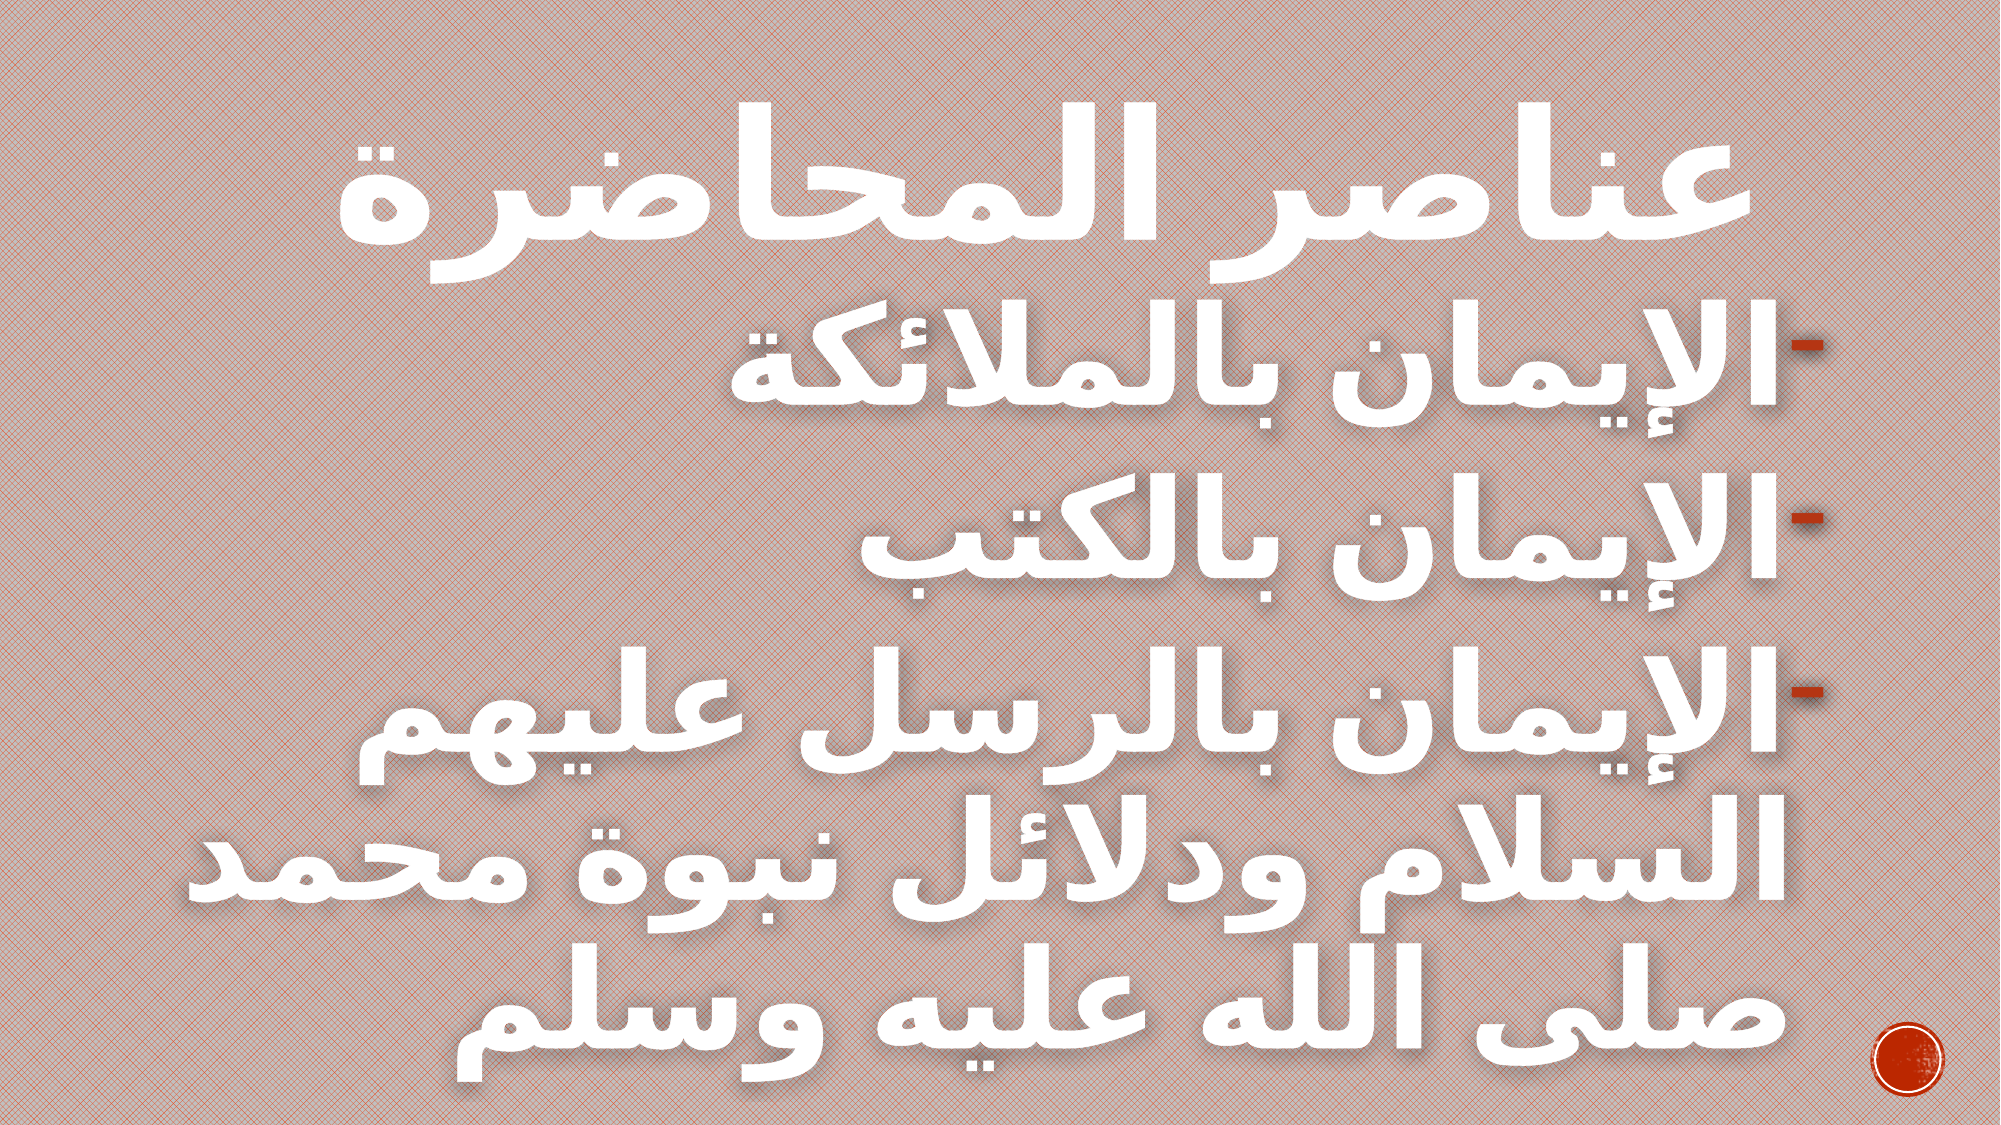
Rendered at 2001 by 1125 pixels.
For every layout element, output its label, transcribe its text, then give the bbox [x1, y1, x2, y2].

list الإيمان بالملائكة الإيمان بالكتب الإيمان بالرسل عليهم السلام ودلائل نبوة محمد صلى الله عليه وسلم [154, 278, 1843, 1050]
title عناصر المحاضرة [240, 53, 1813, 264]
